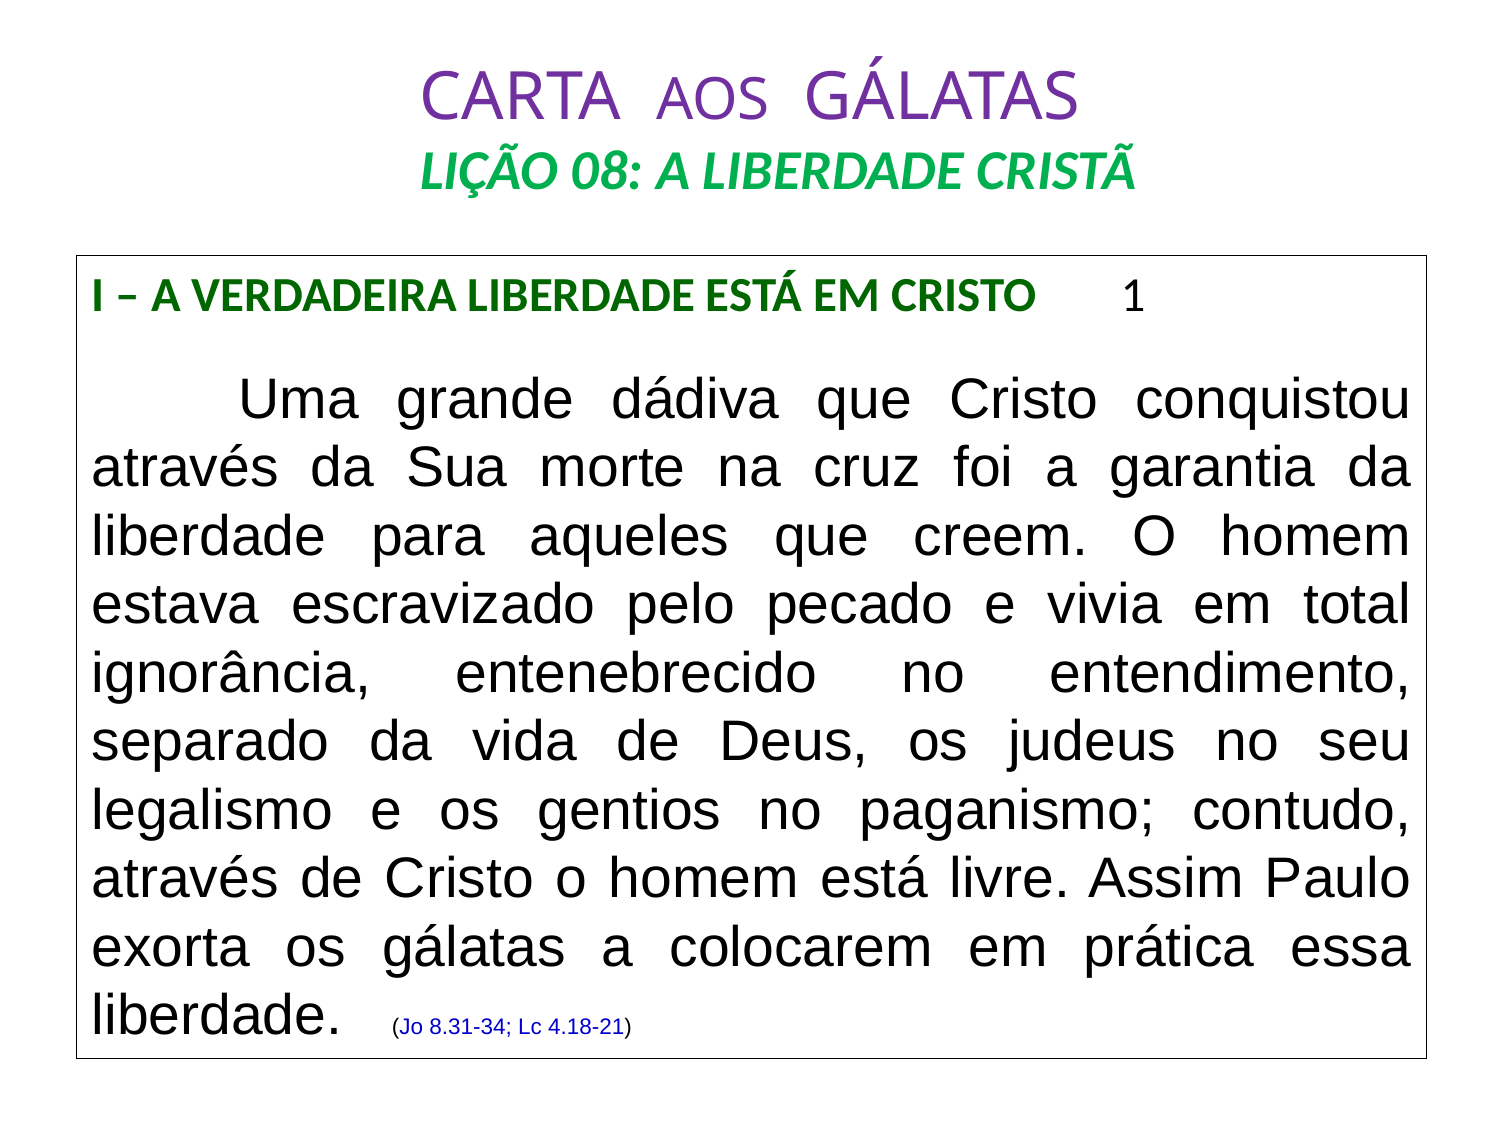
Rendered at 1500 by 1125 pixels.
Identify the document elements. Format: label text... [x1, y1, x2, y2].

list I – A VERDADEIRA LIBERDADE ESTÁ EM CRISTO 1 Uma grande dádiva que Cristo conquistou através da Sua morte na cruz foi a garantia da liberdade para aqueles que creem. O homem estava escravizado pelo pecado e vivia em total ignorância, entenebrecido no entendimento, separado da vida de Deus, os judeus no seu legalismo e os gentios no paganismo; contudo, através de Cristo o homem está livre. Assim Paulo exorta os gálatas a colocarem em prática essa liberdade. (Jo 8.31-34; Lc 4.18-21) [76, 255, 1427, 1059]
title CARTA AOS GÁLATAS LIÇÃO 08: A LIBERDADE CRISTÃ [75, 45, 1425, 209]
